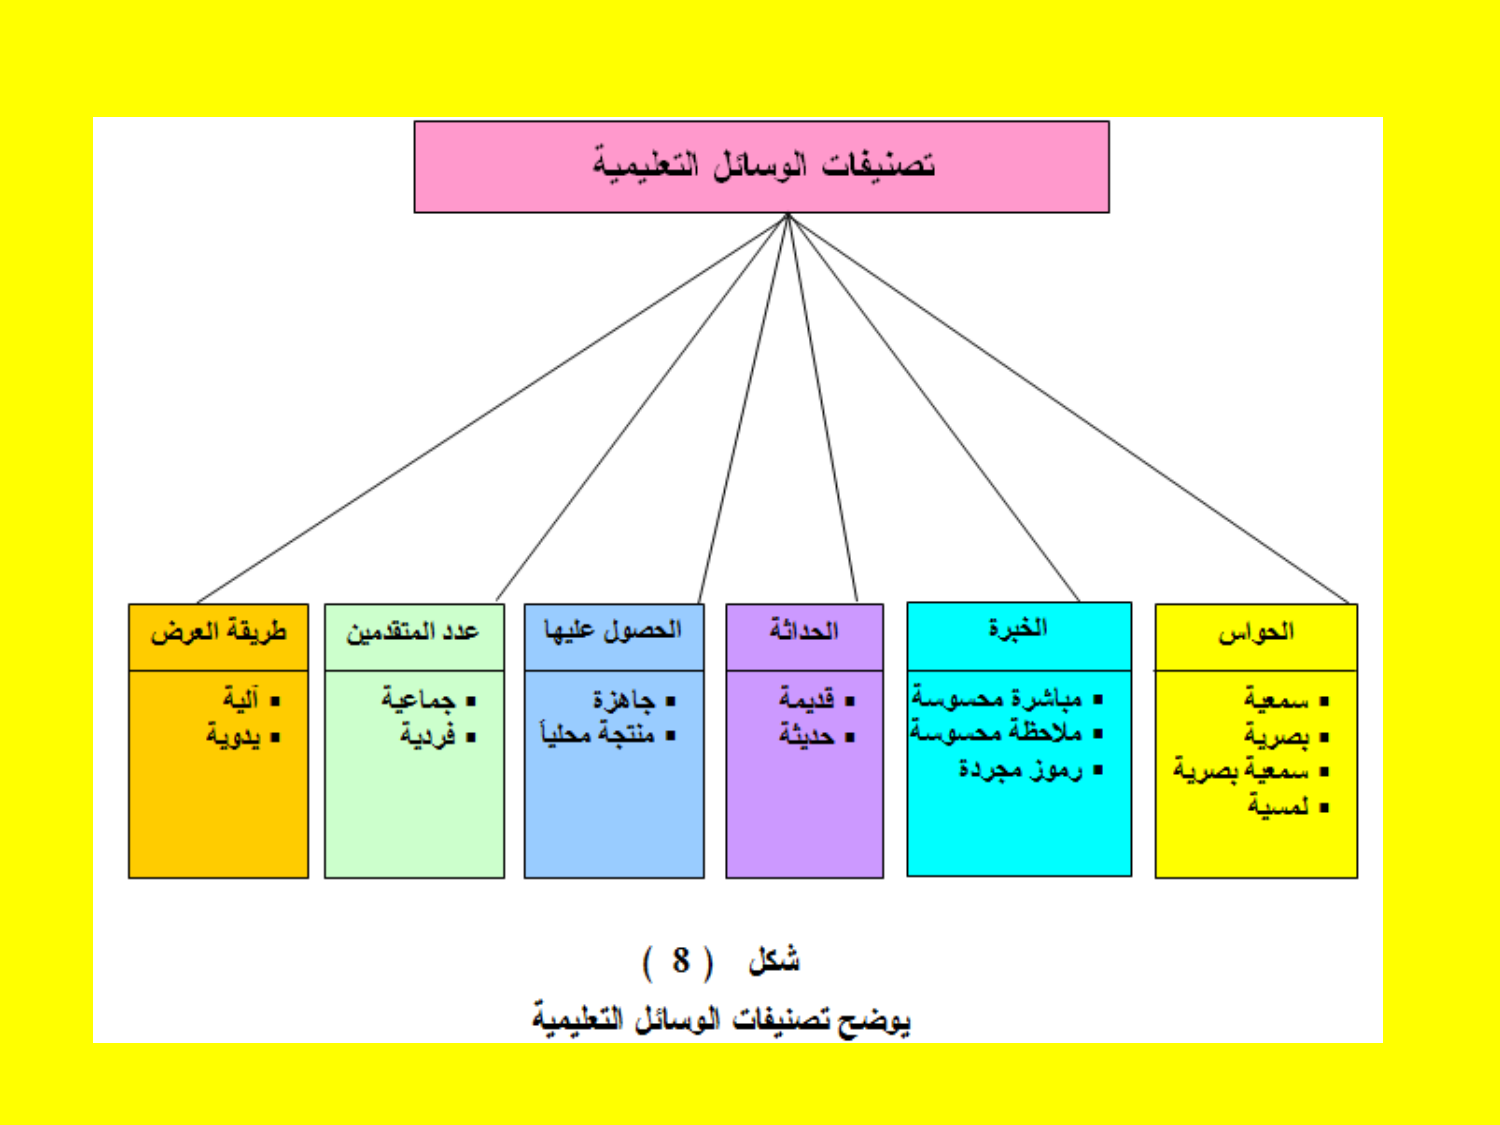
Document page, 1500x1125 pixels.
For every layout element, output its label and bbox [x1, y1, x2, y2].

picture [93, 116, 1383, 1044]
